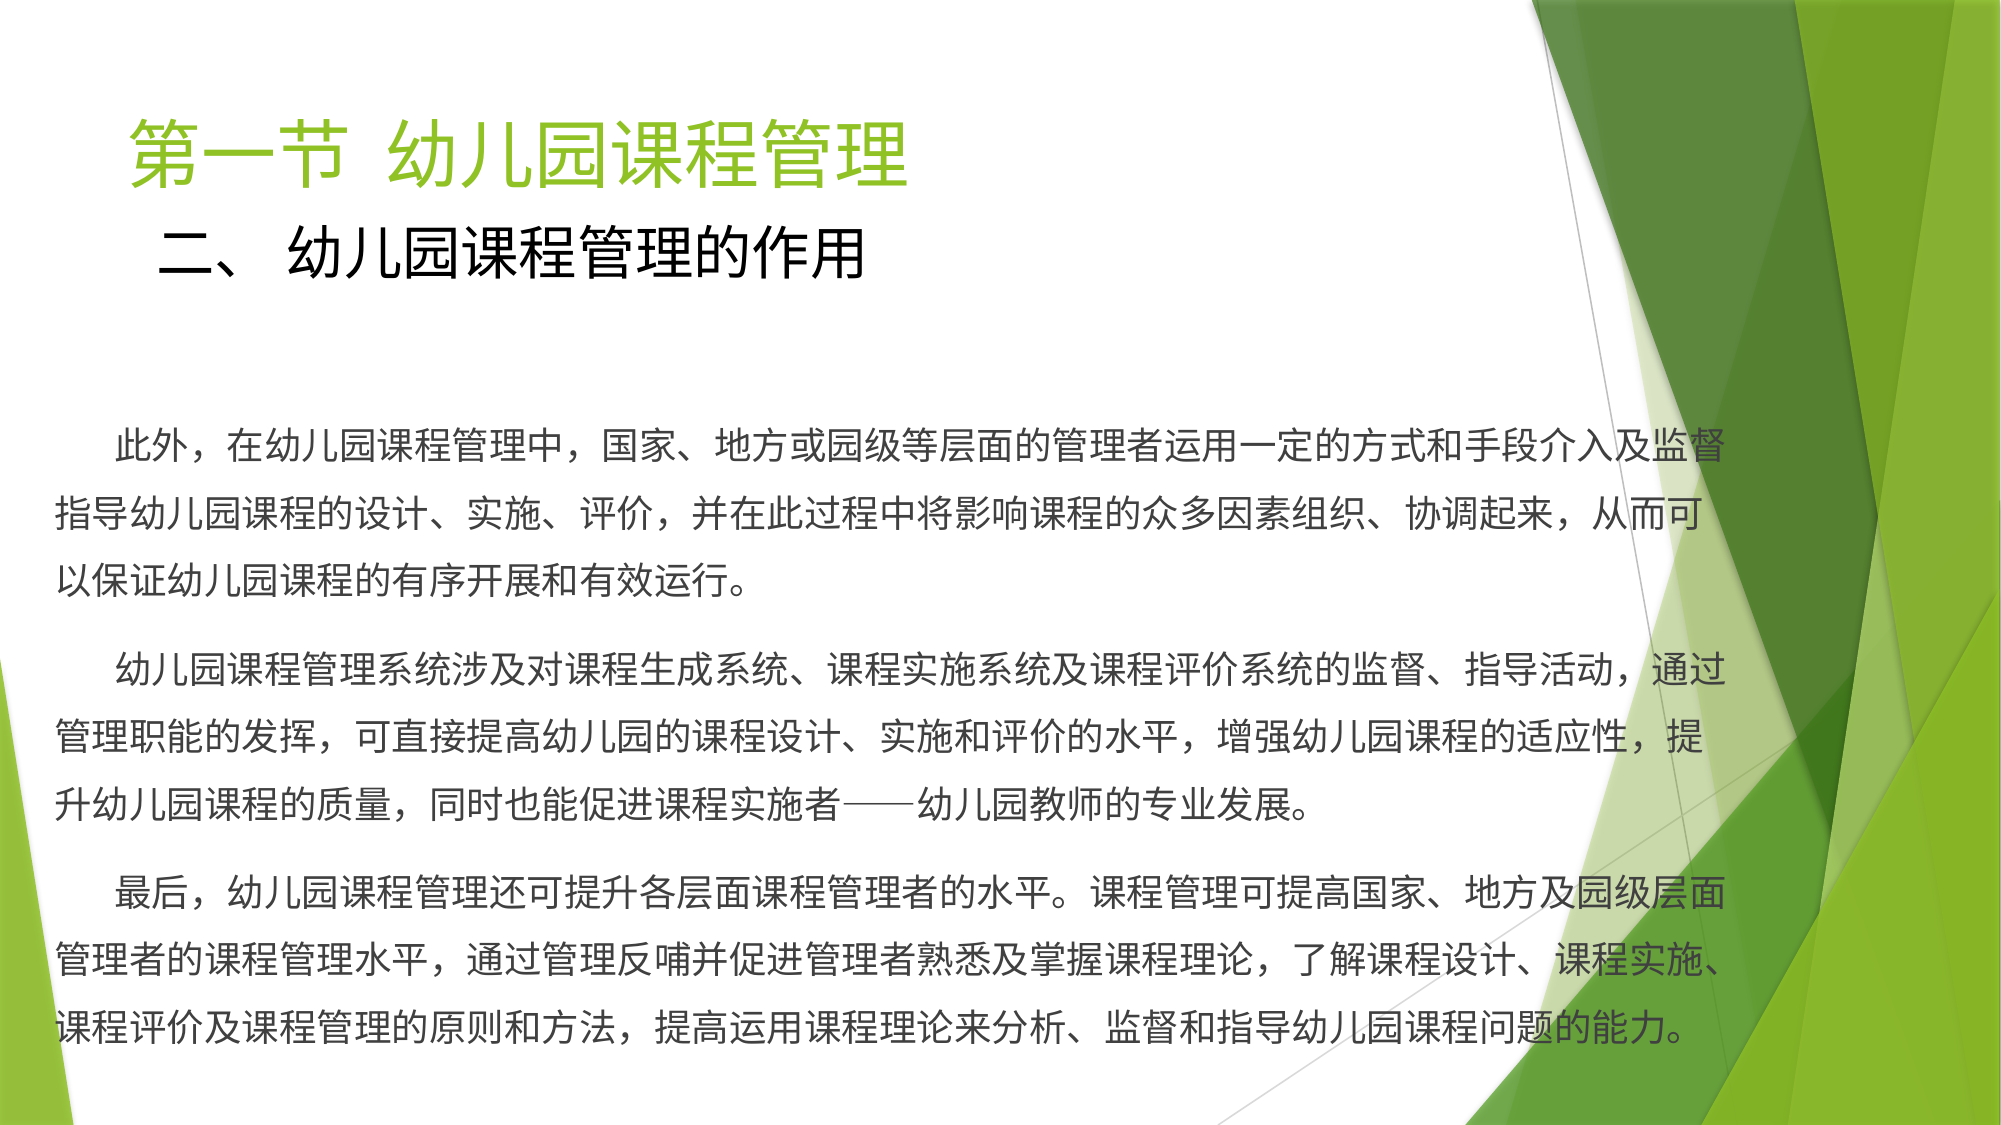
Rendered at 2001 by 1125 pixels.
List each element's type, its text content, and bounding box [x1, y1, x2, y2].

text_box 二、 幼儿园课程管理的作用 [141, 208, 1451, 294]
title 第一节 幼儿园课程管理 [111, 99, 1522, 317]
list 此外，在幼儿园课程管理中，国家、地方或园级等层面的管理者运用一定的方式和手段介入及监督指导幼儿园课程的设计、实施、评价，并在此过程中将影响课程的众多因素组织、协调起来，从而可以保证幼儿园课程的有序开展和有效运行。 幼儿园课程管理系统涉及对课程生成系统、课程实施系统及课程评价系统的监督、指导活动，通过管理职能的发挥，可直接提高幼儿园的课程设计、实施和评价的水平，增强幼儿园课程的适应性，提升幼儿园课程的质量，同时也能促进课程实施者——幼儿园教师的专业发展。 最后，幼儿园课程管理还可提升各层面课程管理者的水平。课程管理可提高国家、地方及园级层面管理者的课程管理水平，通过管理反哺并促进管理者熟悉及掌握课程理论，了解课程设计、课程实施、课程评价及课程管理的原则和方法，提高运用课程理论来分析、监督和指导幼儿园课程问题的能力。 [39, 392, 1751, 1125]
